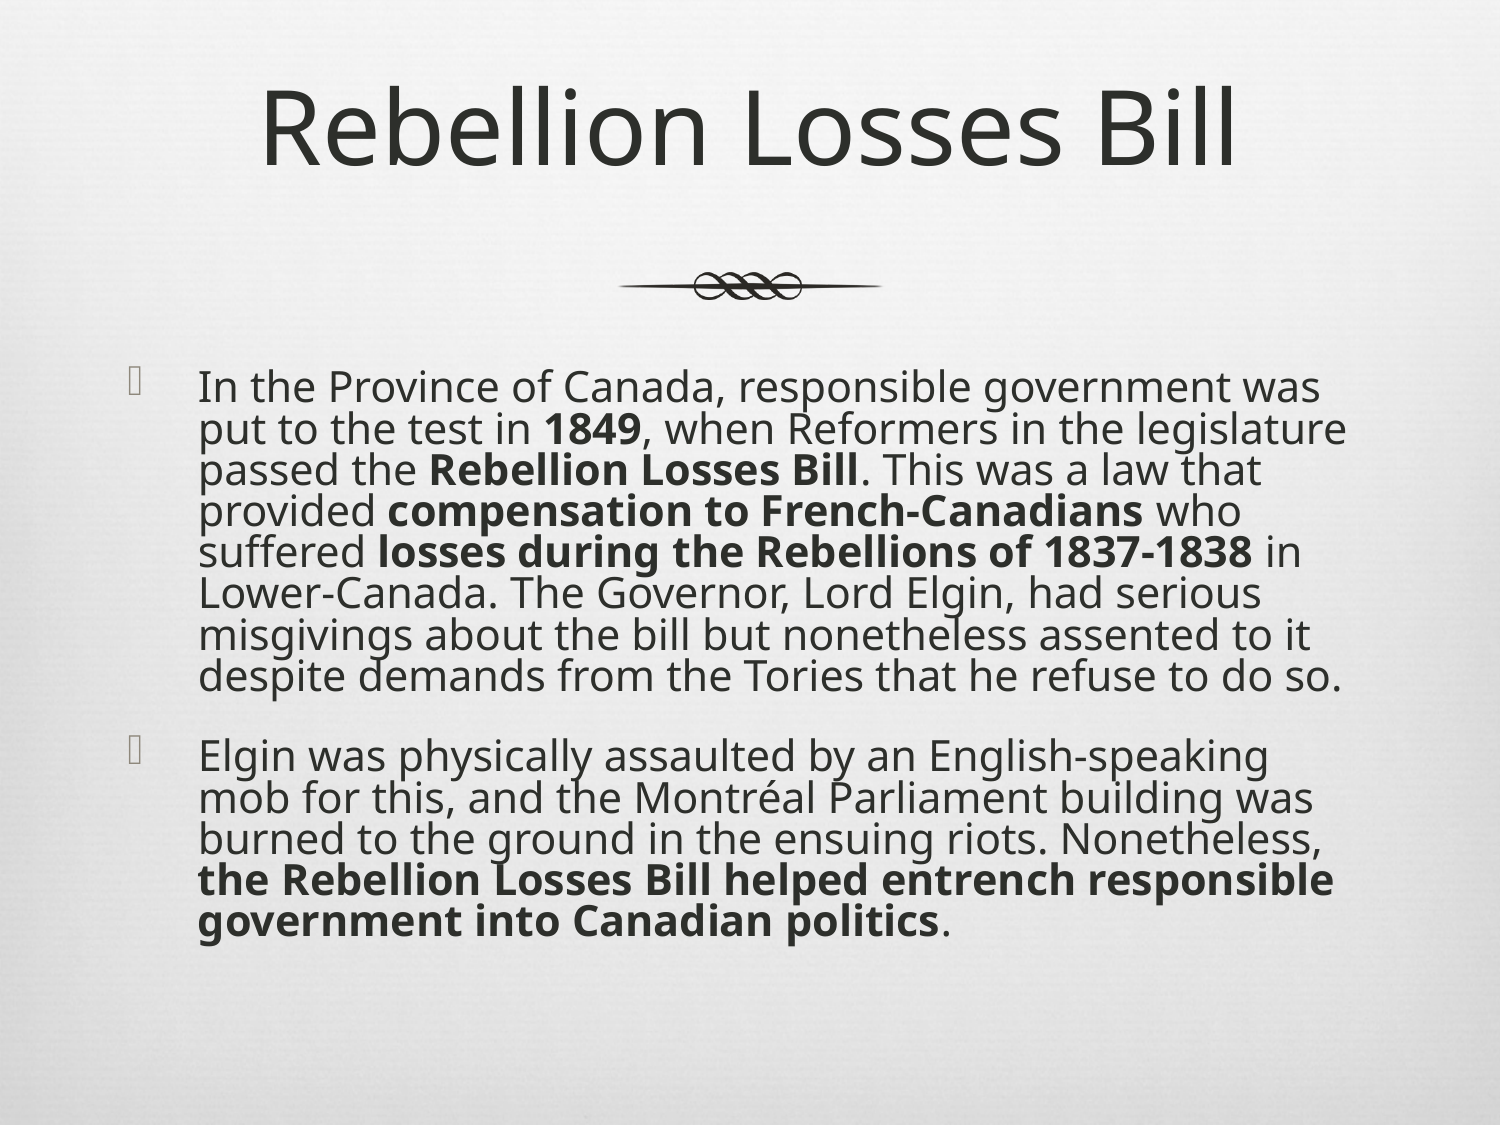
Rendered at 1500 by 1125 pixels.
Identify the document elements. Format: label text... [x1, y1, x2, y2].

list In the Province of Canada, responsible government was put to the test in 1849, when Reformers in the legislature passed the Rebellion Losses Bill. This was a law that provided compensation to French-Canadians who suffered losses during the Rebellions of 1837-1838 in Lower-Canada. The Governor, Lord Elgin, had serious misgivings about the bill but nonetheless assented to it despite demands from the Tories that he refuse to do so. Elgin was physically assaulted by an English-speaking mob for this, and the Montréal Parliament building was burned to the ground in the ensuing riots. Nonetheless, the Rebellion Losses Bill helped entrench responsible government into Canadian politics. [112, 362, 1388, 963]
picture [615, 272, 885, 300]
title Rebellion Losses Bill [112, 10, 1388, 236]
